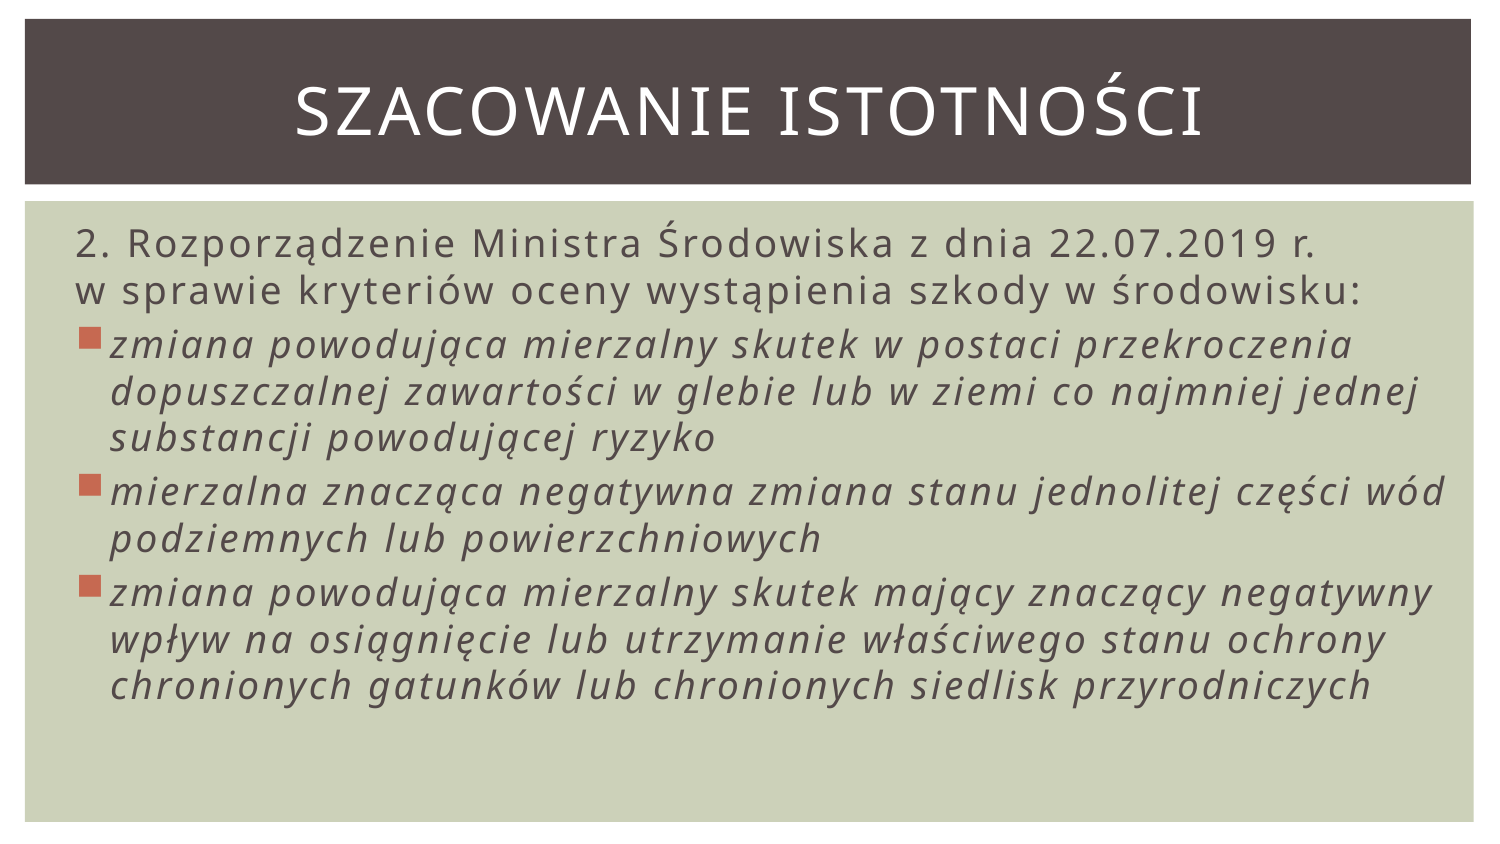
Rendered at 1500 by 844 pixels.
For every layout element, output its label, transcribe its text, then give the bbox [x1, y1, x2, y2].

title Szacowanie istotności [62, 43, 1438, 174]
list 2. Rozporządzenie Ministra Środowiska z dnia 22.07.2019 r. w sprawie kryteriów oceny wystąpienia szkody w środowisku: zmiana powodująca mierzalny skutek w postaci przekroczenia dopuszczalnej zawartości w glebie lub w ziemi co najmniej jednej substancji powodującej ryzyko mierzalna znacząca negatywna zmiana stanu jednolitej części wód podziemnych lub powierzchniowych zmiana powodująca mierzalny skutek mający znaczący negatywny wpływ na osiągnięcie lub utrzymanie właściwego stanu ochrony chronionych gatunków lub chronionych siedlisk przyrodniczych [53, 211, 1471, 754]
